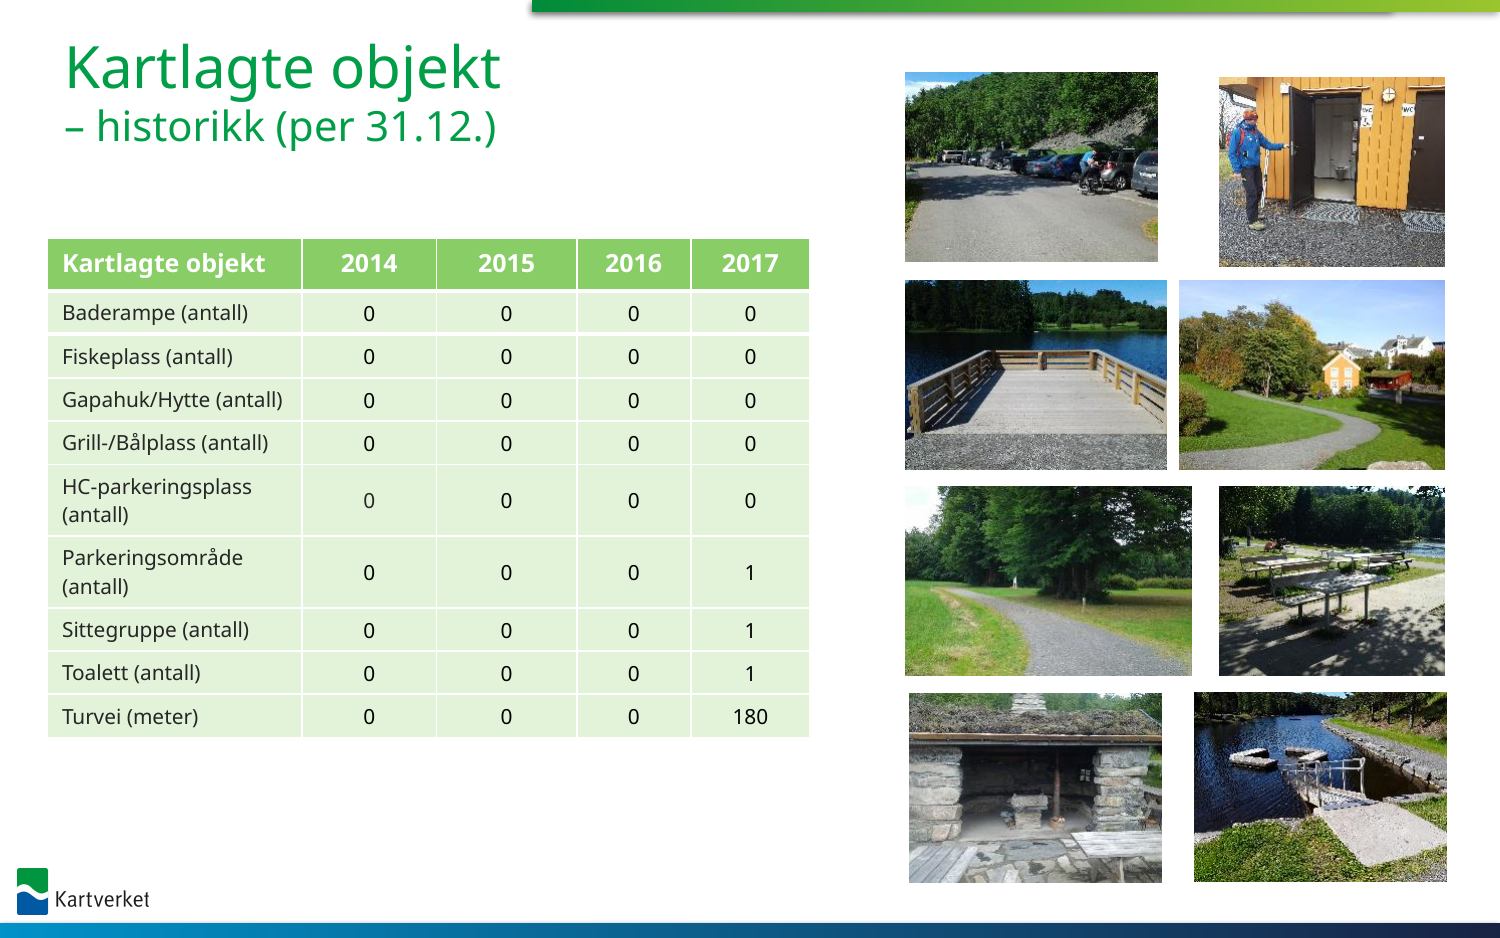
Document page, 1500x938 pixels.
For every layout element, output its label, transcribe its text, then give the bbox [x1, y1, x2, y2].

table_cell 0 [692, 379, 809, 420]
table_header 2015 [437, 239, 576, 289]
table_cell Fiskeplass (antall) [48, 336, 301, 377]
table_cell 0 [437, 609, 576, 650]
table_cell Parkeringsområde (antall) [48, 537, 301, 607]
picture [909, 693, 1163, 884]
table_cell 0 [692, 293, 809, 332]
table_header Kartlagte objekt [48, 239, 301, 289]
table_cell 0 [437, 336, 576, 377]
table_cell 0 [578, 537, 690, 607]
picture [1219, 486, 1445, 676]
table_cell 0 [578, 695, 690, 737]
table_cell 0 [692, 465, 809, 535]
table_cell 0 [437, 422, 576, 464]
table_cell 0 [303, 422, 436, 464]
table_cell HC-parkeringsplass (antall) [48, 465, 301, 535]
picture [905, 280, 1167, 470]
table_cell 0 [437, 379, 576, 420]
table_cell 0 [578, 652, 690, 693]
table_cell Turvei (meter) [48, 695, 301, 737]
table_cell 0 [437, 293, 576, 332]
table_cell Grill-/Bålplass (antall) [48, 422, 301, 464]
table_cell Gapahuk/Hytte (antall) [48, 379, 301, 420]
table_cell Sittegruppe (antall) [48, 609, 301, 650]
picture [1219, 77, 1445, 267]
table_cell 0 [437, 537, 576, 607]
text_box Kartlagte objekt – historikk (per 31.12.) [49, 14, 1431, 158]
table_cell 0 [303, 609, 436, 650]
table_header 2014 [303, 239, 436, 289]
table_cell 0 [692, 422, 809, 464]
picture [905, 486, 1193, 676]
table_cell 0 [303, 695, 436, 737]
table_header 2016 [578, 239, 690, 289]
table_cell 0 [437, 652, 576, 693]
table_cell 0 [578, 379, 690, 420]
table_cell 1 [692, 609, 809, 650]
table_cell 0 [578, 293, 690, 332]
picture [1179, 280, 1445, 470]
table_header 2017 [692, 239, 809, 289]
table_cell 1 [692, 537, 809, 607]
table_cell Toalett (antall) [48, 652, 301, 693]
table_cell 0 [303, 293, 436, 332]
table_cell 0 [692, 336, 809, 377]
table_cell 0 [303, 537, 436, 607]
table_cell 180 [692, 695, 809, 737]
table_cell 0 [578, 336, 690, 377]
table_cell 0 [437, 465, 576, 535]
table_cell Baderampe (antall) [48, 293, 301, 332]
table_cell 0 [578, 465, 690, 535]
picture [905, 72, 1158, 262]
table_cell 1 [692, 652, 809, 693]
table_cell 0 [578, 609, 690, 650]
table_cell 0 [303, 336, 436, 377]
table_cell 0 [578, 422, 690, 464]
table_cell 0 [303, 379, 436, 420]
picture [1194, 692, 1448, 882]
table_cell 0 [303, 652, 436, 693]
table_cell 0 [303, 465, 436, 535]
table_cell 0 [437, 695, 576, 737]
